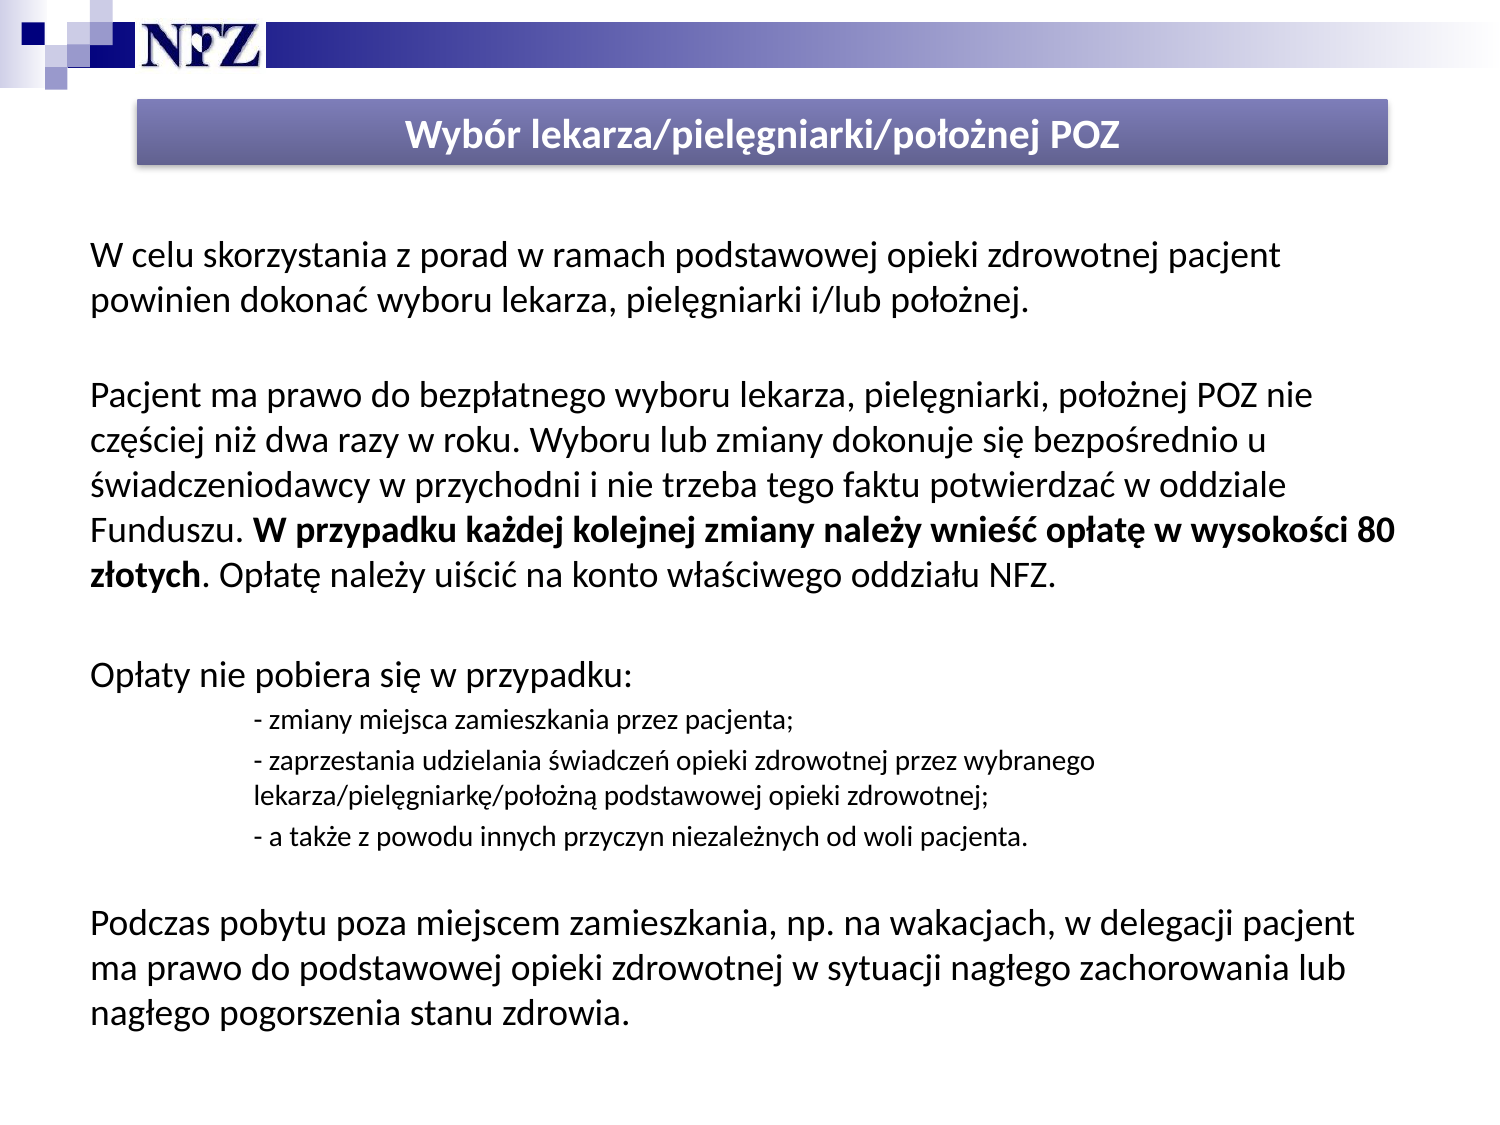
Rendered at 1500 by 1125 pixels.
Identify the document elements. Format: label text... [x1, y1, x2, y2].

picture [135, 18, 266, 74]
text_box W celu skorzystania z porad w ramach podstawowej opieki zdrowotnej pacjent powinien dokonać wyboru lekarza, pielęgniarki i/lub położnej. Pacjent ma prawo do bezpłatnego wyboru lekarza, pielęgniarki, położnej POZ nie częściej niż dwa razy w roku. Wyboru lub zmiany dokonuje się bezpośrednio u świadczeniodawcy w przychodni i nie trzeba tego faktu potwierdzać w oddziale Funduszu. W przypadku każdej kolejnej zmiany należy wnieść opłatę w wysokości 80 złotych. Opłatę należy uiścić na konto właściwego oddziału NFZ. Opłaty nie pobiera się w przypadku: - zmiany miejsca zamieszkania przez pacjenta; - zaprzestania udzielania świadczeń opieki zdrowotnej przez wybranego lekarza/pielęgniarkę/położną podstawowej opieki zdrowotnej; - a także z powodu innych przyczyn niezależnych od woli pacjenta. Podczas pobytu poza miejscem zamieszkania, np. na wakacjach, w delegacji pacjent ma prawo do podstawowej opieki zdrowotnej w sytuacji nagłego zachorowania lub nagłego pogorszenia stanu zdrowia. [74, 187, 1425, 1053]
text_box Wybór lekarza/pielęgniarki/położnej POZ [137, 99, 1388, 165]
